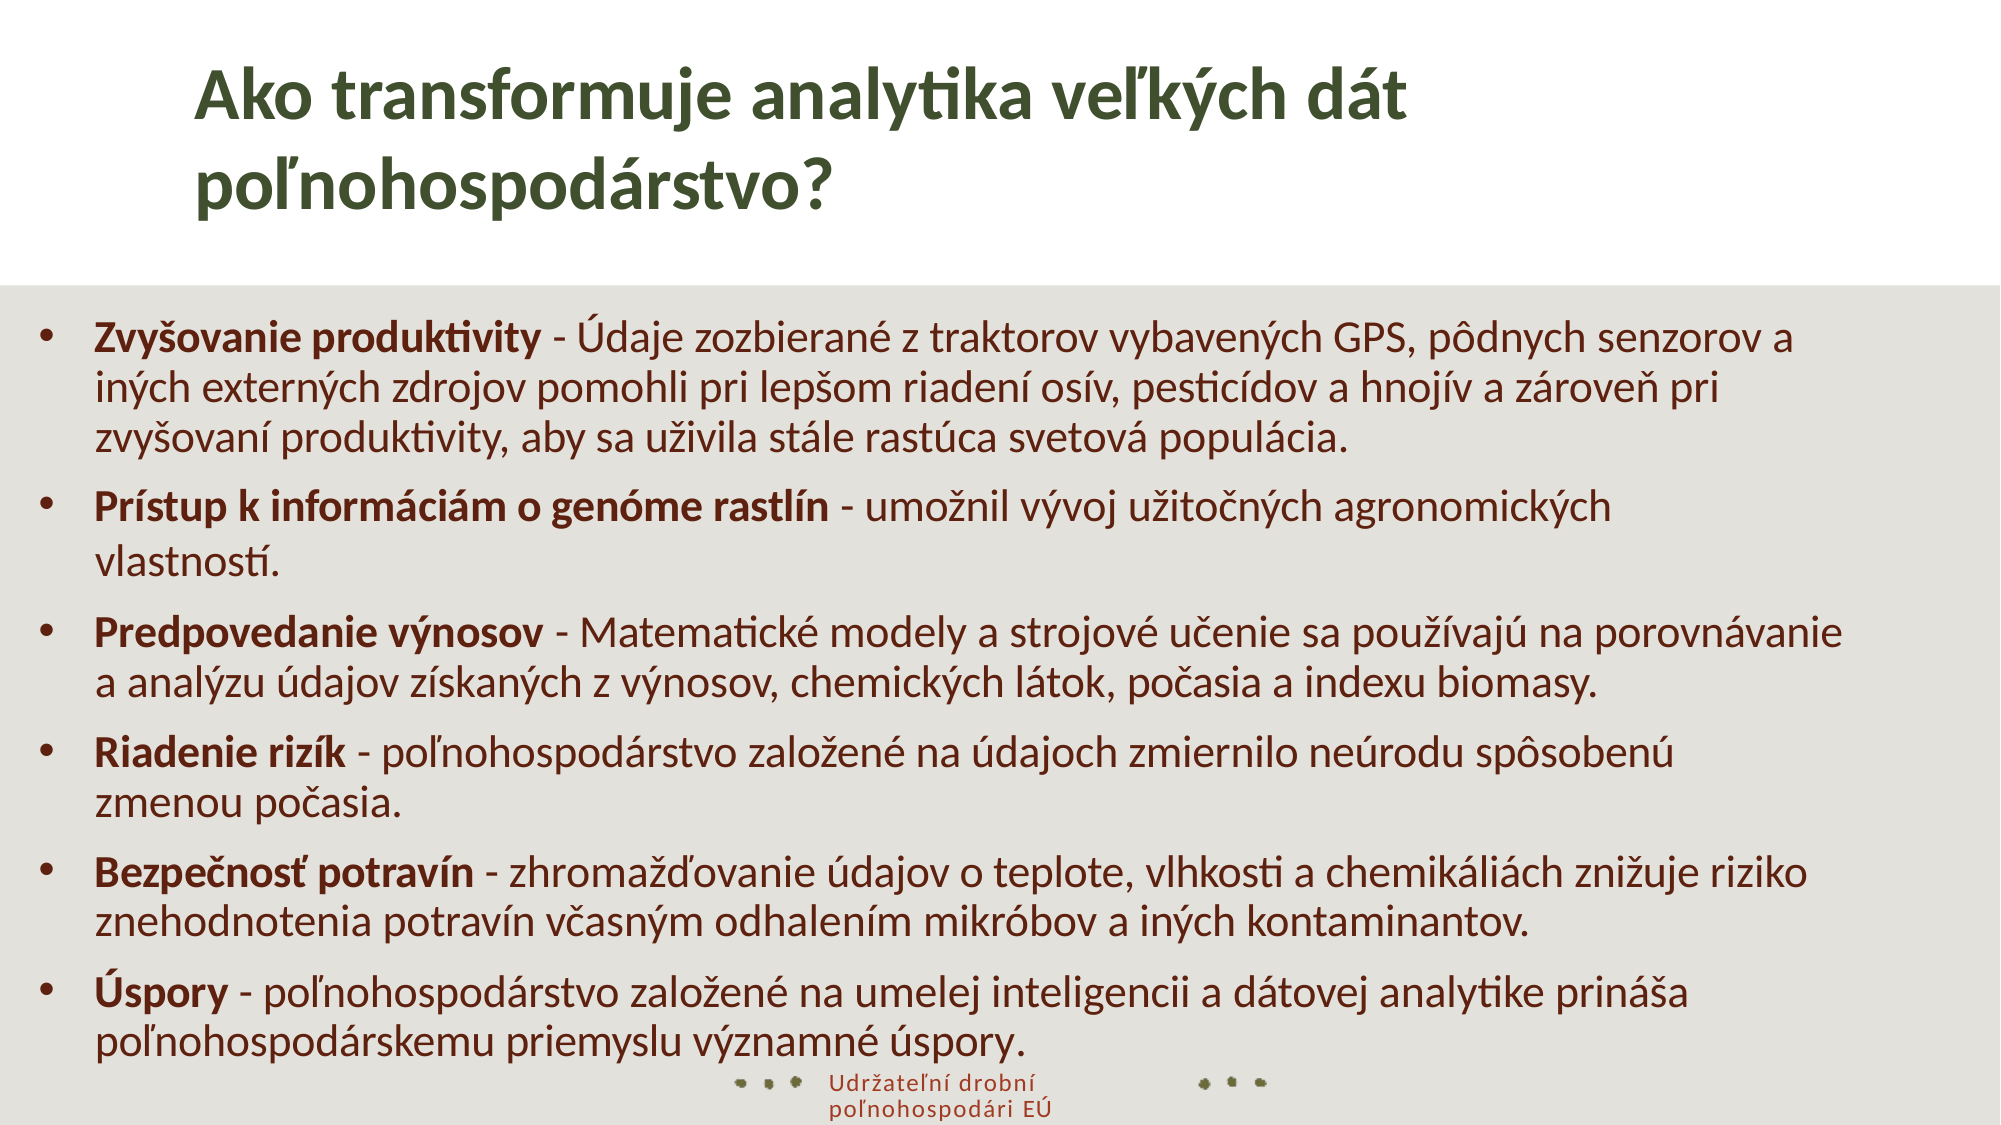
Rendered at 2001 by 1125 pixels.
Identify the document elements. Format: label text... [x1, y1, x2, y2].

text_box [0, 285, 2000, 1125]
title Ako transformuje analytika veľkých dát poľnohospodárstvo? [192, 42, 1775, 233]
